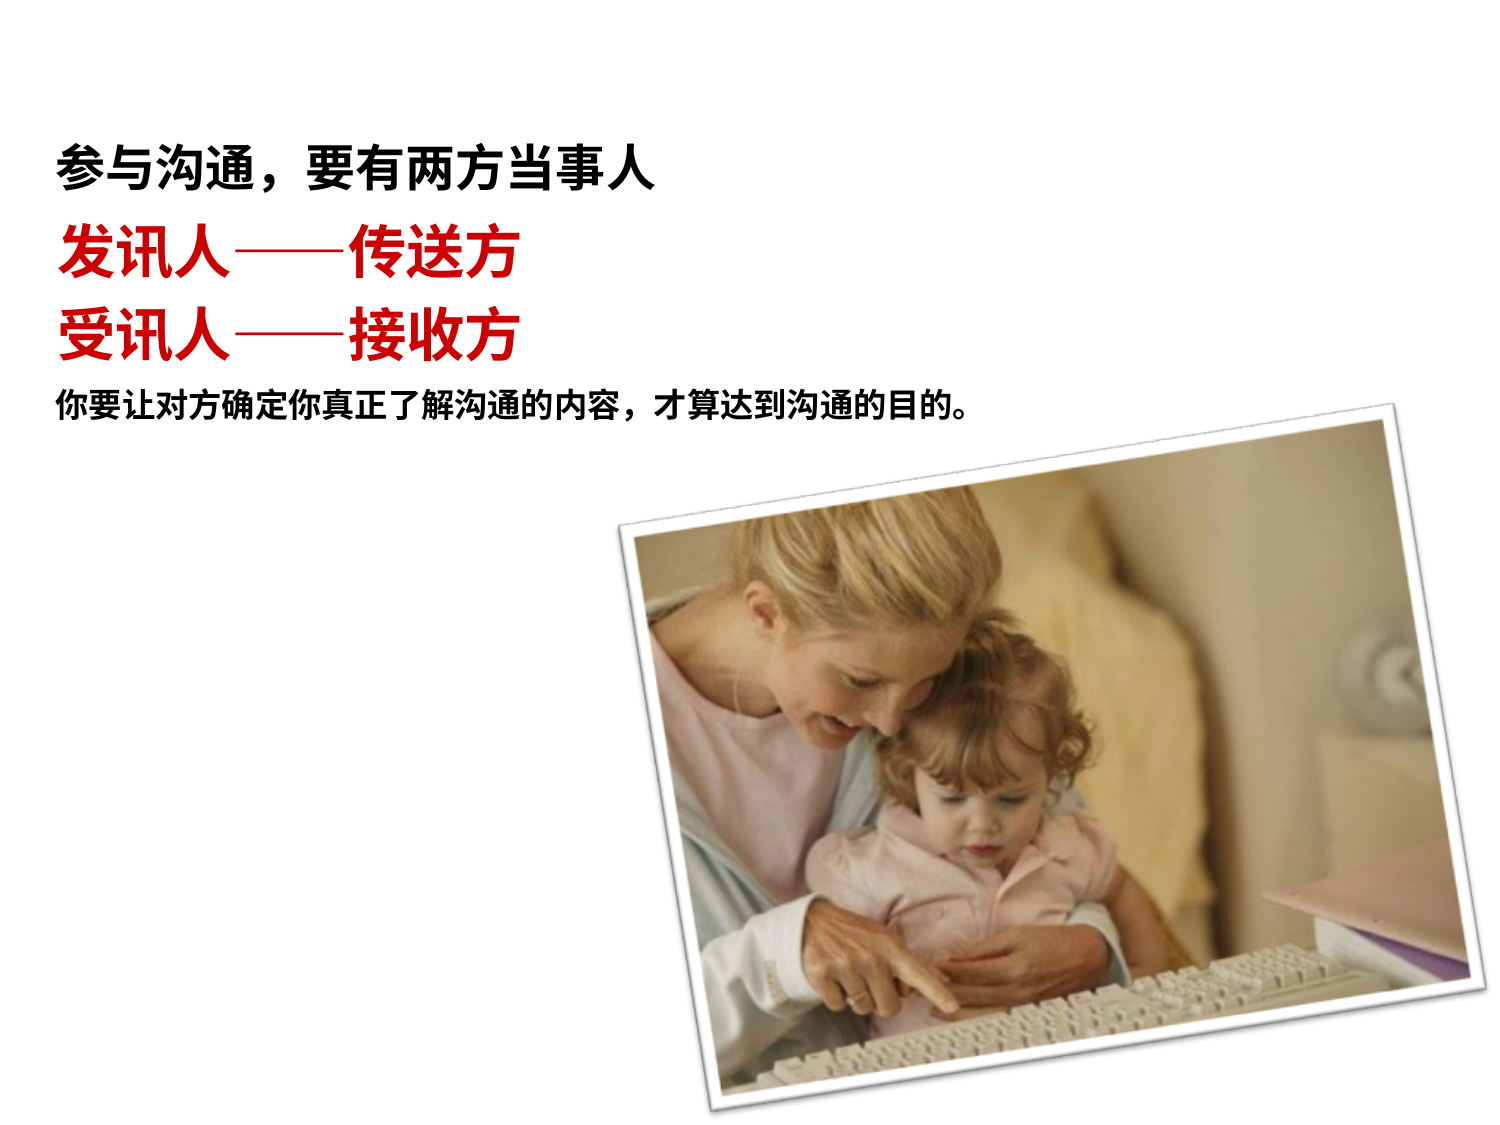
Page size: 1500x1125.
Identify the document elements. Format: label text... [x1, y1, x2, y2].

text_box 参与沟通，要有两方当事人 [41, 113, 709, 220]
text_box 你要让对方确定你真正了解沟通的内容，才算达到沟通的目的。 [41, 377, 1235, 432]
picture [608, 395, 1497, 1125]
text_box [40, 207, 540, 376]
